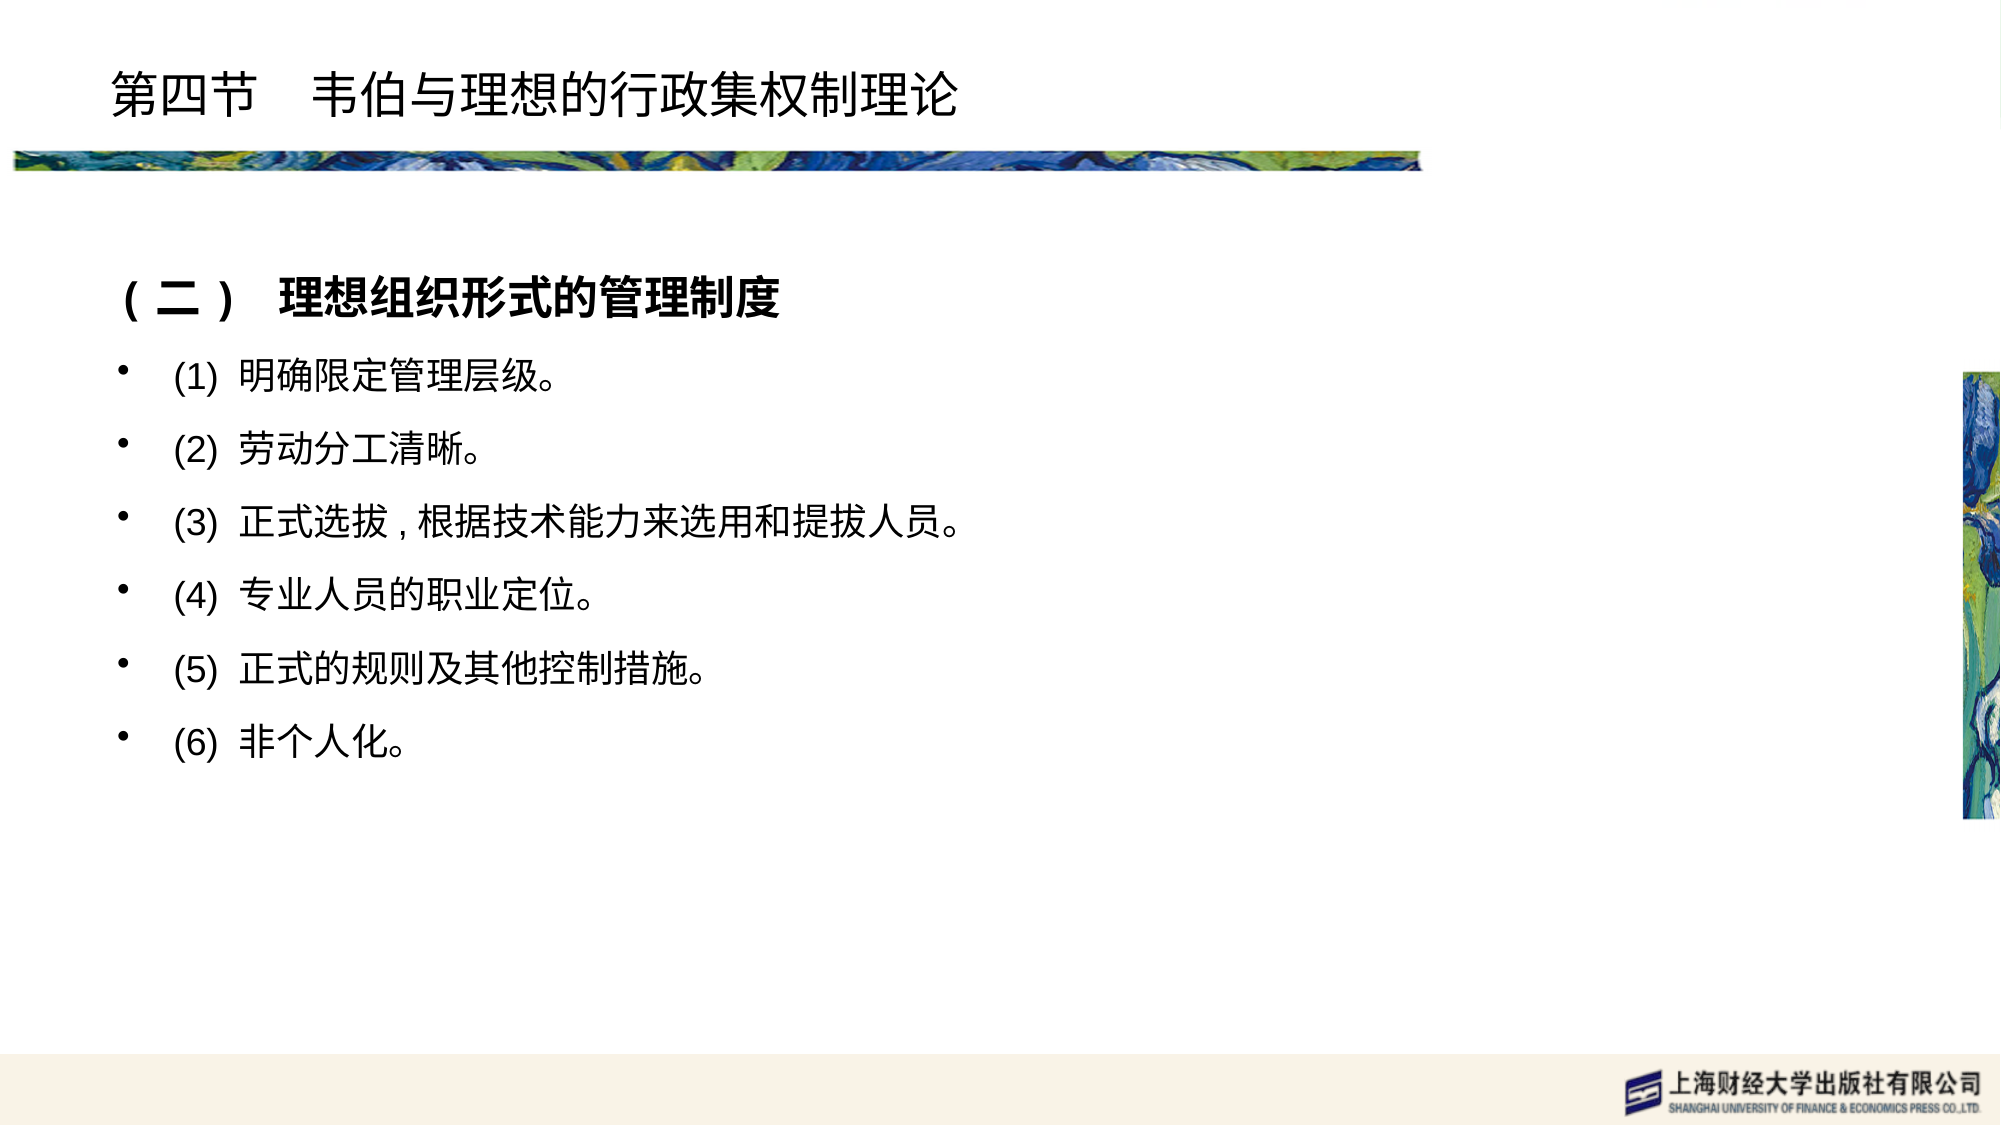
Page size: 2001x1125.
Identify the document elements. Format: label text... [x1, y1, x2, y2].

title 第四节 韦伯与理想的行政集权制理论 [94, 42, 1451, 146]
list (二) 理想组织形式的管理制度 (1) 明确限定管理层级。 (2) 劳动分工清晰。 (3) 正式选拔,根据技术能力来选用和提拔人员。 (4) 专业人员的职业定位。 (5) 正式的规则及其他控制措施。 (6) 非个人化。 [102, 233, 1898, 1032]
picture [0, 0, 2001, 1125]
